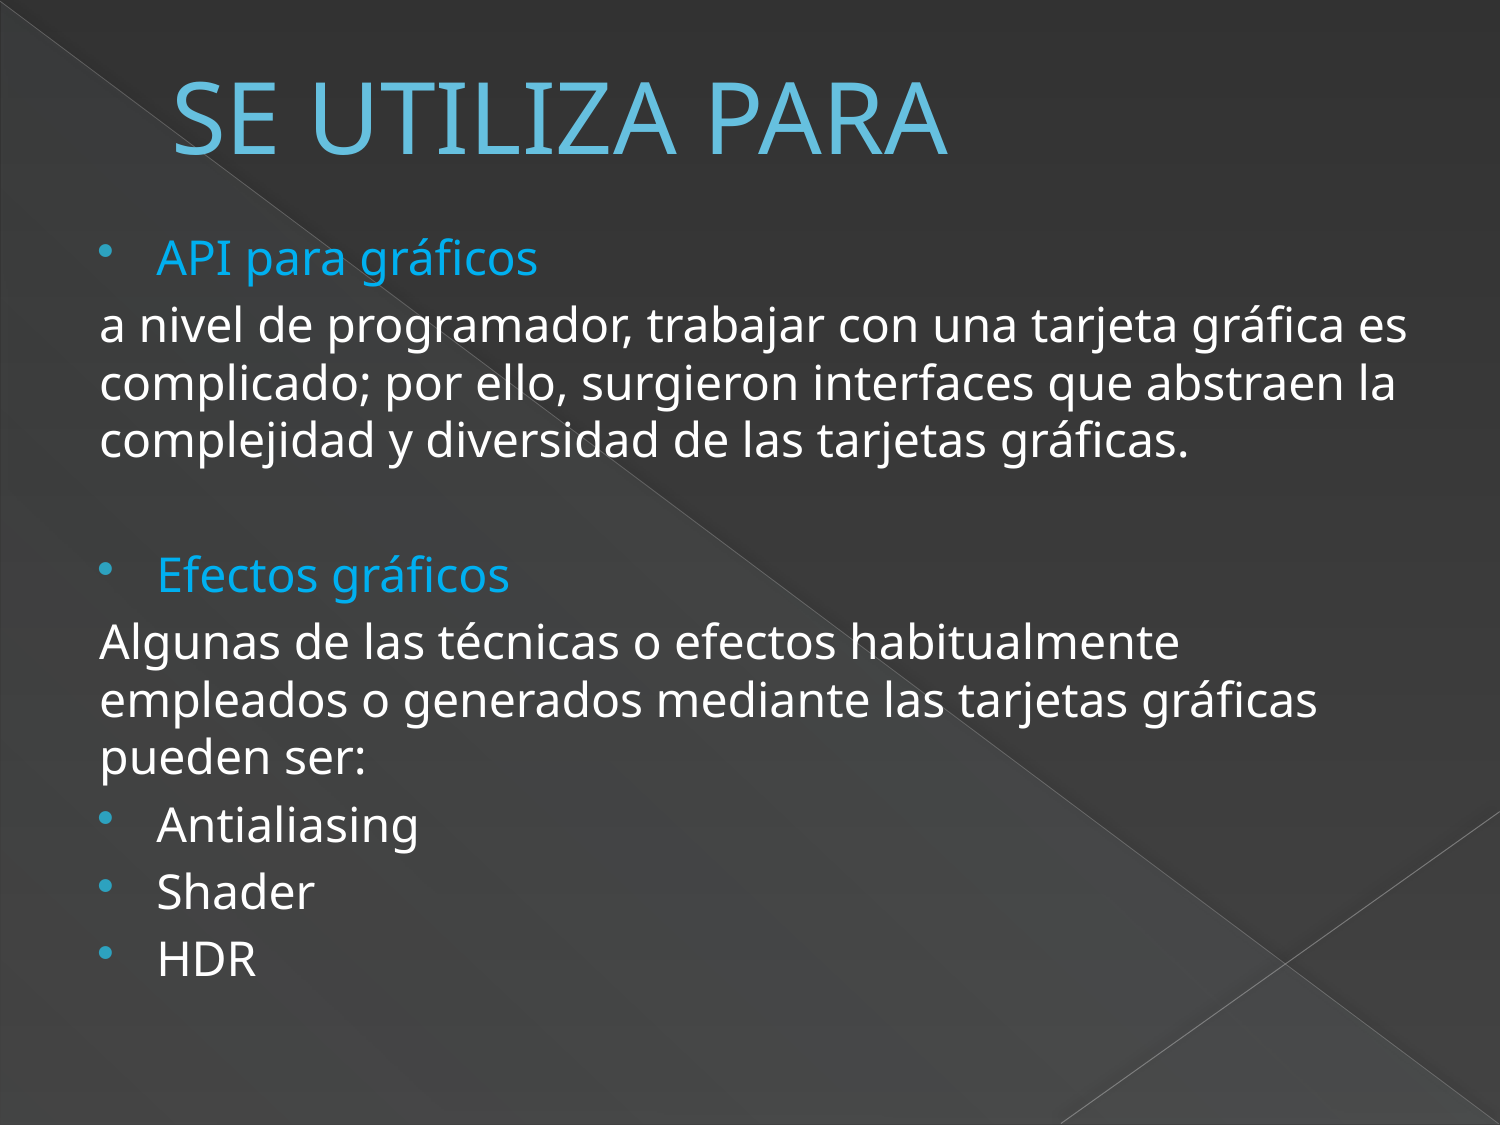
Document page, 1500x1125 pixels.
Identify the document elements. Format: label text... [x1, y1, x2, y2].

title SE UTILIZA PARA [76, 0, 1427, 219]
list API para gráficos a nivel de programador, trabajar con una tarjeta gráfica es complicado; por ello, surgieron interfaces que abstraen la complejidad y diversidad de las tarjetas gráficas. Efectos gráficos Algunas de las técnicas o efectos habitualmente empleados o generados mediante las tarjetas gráficas pueden ser: Antialiasing Shader HDR [75, 219, 1436, 1059]
